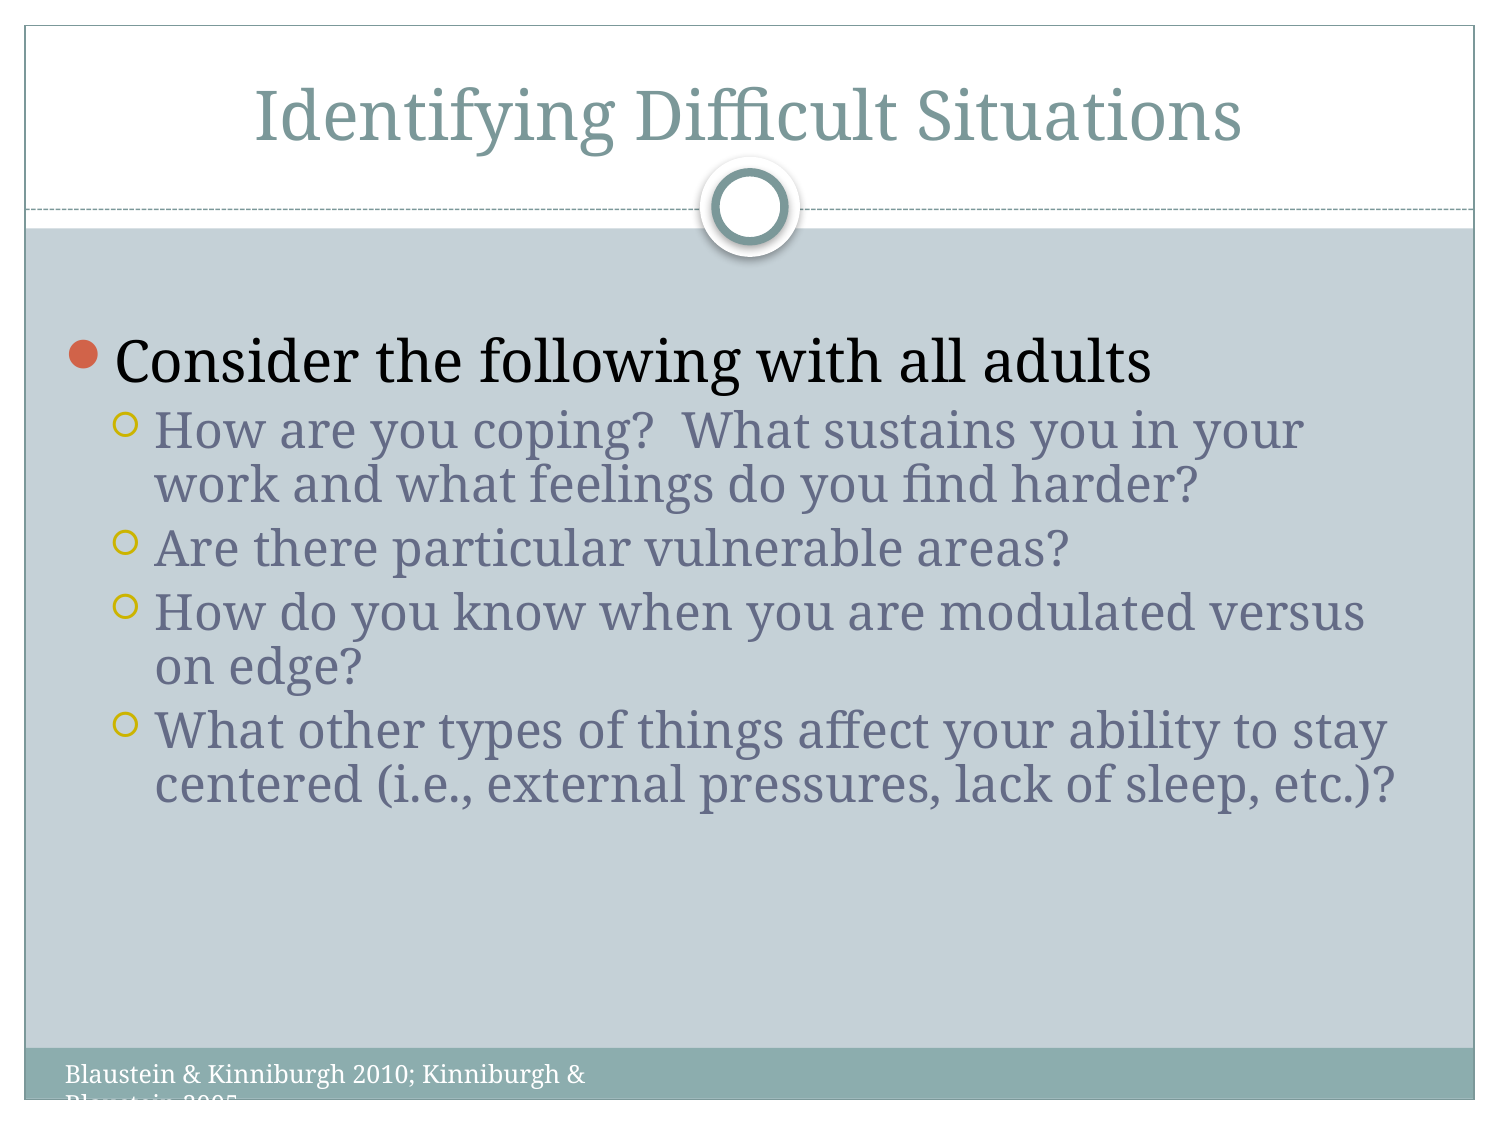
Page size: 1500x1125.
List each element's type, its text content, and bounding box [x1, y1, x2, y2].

list Consider the following with all adults How are you coping? What sustains you in your work and what feelings do you find harder? Are there particular vulnerable areas? How do you know when you are modulated versus on edge? What other types of things affect your ability to stay centered (i.e., external pressures, lack of sleep, etc.)? [50, 324, 1438, 963]
footer Blaustein & Kinniburgh 2010; Kinniburgh & Blaustein 2005 [50, 1051, 638, 1112]
title Identifying Difficult Situations [49, 37, 1450, 162]
